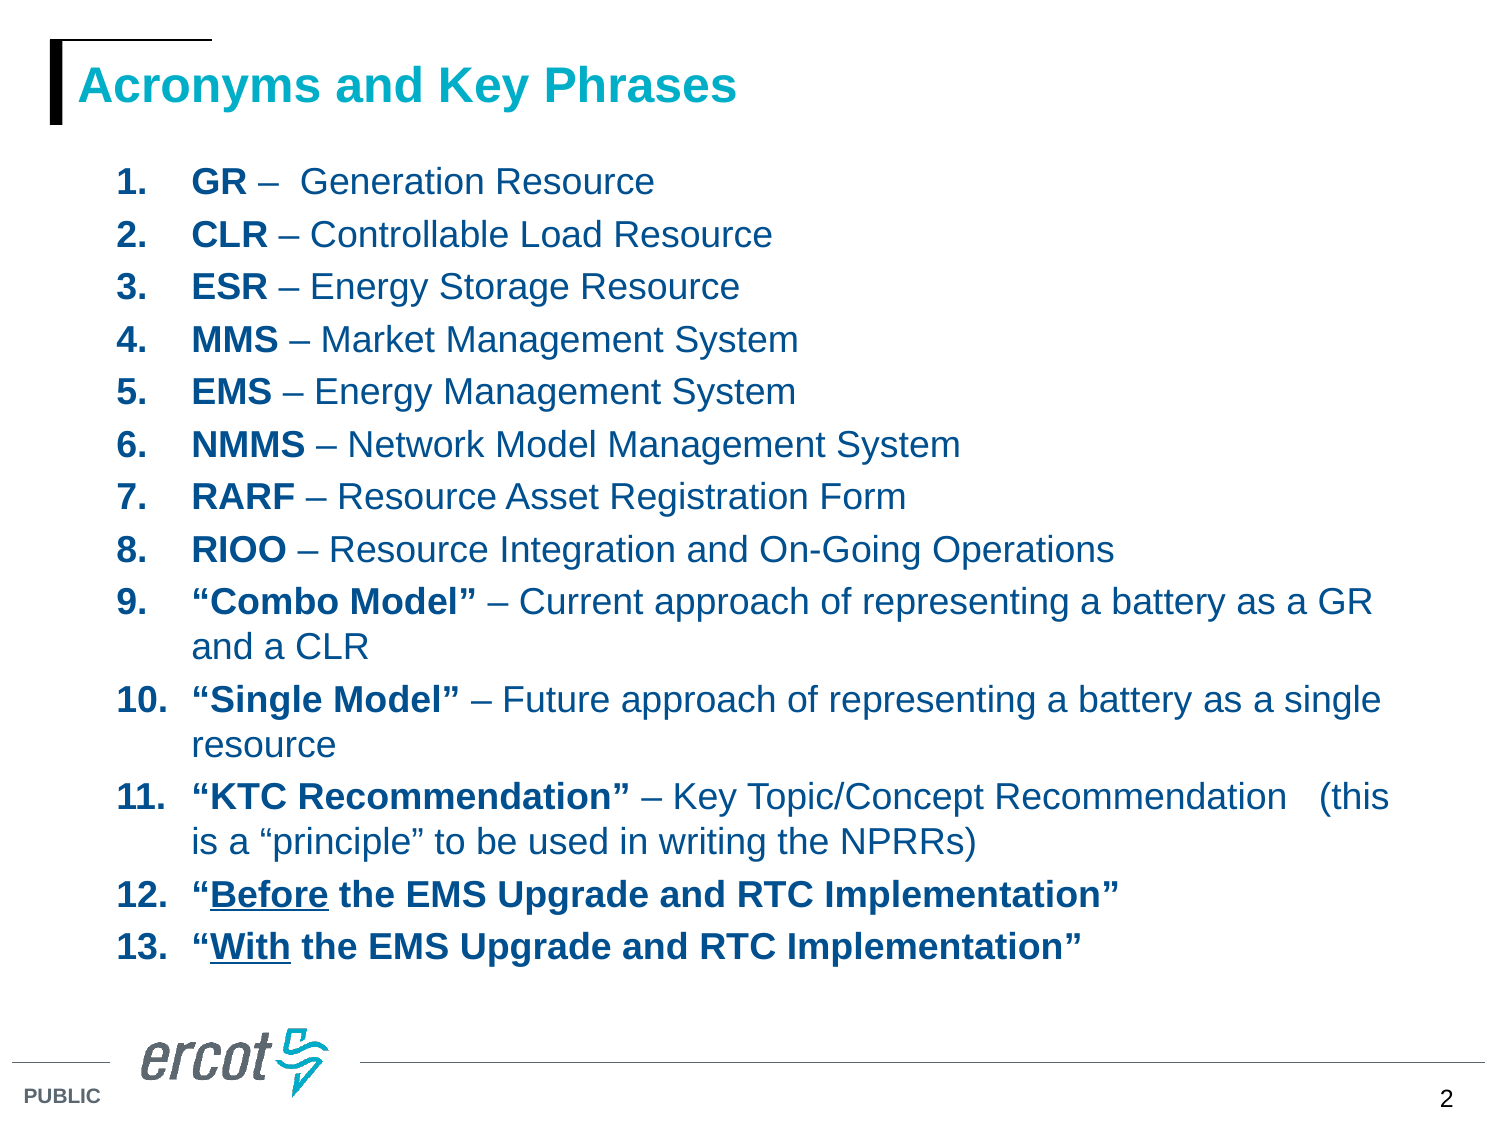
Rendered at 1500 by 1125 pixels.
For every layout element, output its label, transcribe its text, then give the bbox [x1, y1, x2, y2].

list GR – Generation Resource CLR – Controllable Load Resource ESR – Energy Storage Resource MMS – Market Management System EMS – Energy Management System NMMS – Network Model Management System RARF – Resource Asset Registration Form RIOO – Resource Integration and On-Going Operations “Combo Model” – Current approach of representing a battery as a GR and a CLR “Single Model” – Future approach of representing a battery as a single resource “KTC Recommendation” – Key Topic/Concept Recommendation (this is a “principle” to be used in writing the NPRRs) “Before the EMS Upgrade and RTC Implementation” “With the EMS Upgrade and RTC Implementation” [101, 149, 1411, 1024]
text_box 2 [1424, 1074, 1500, 1112]
picture [137, 1024, 332, 1100]
title Acronyms and Key Phrases [62, 39, 1450, 125]
